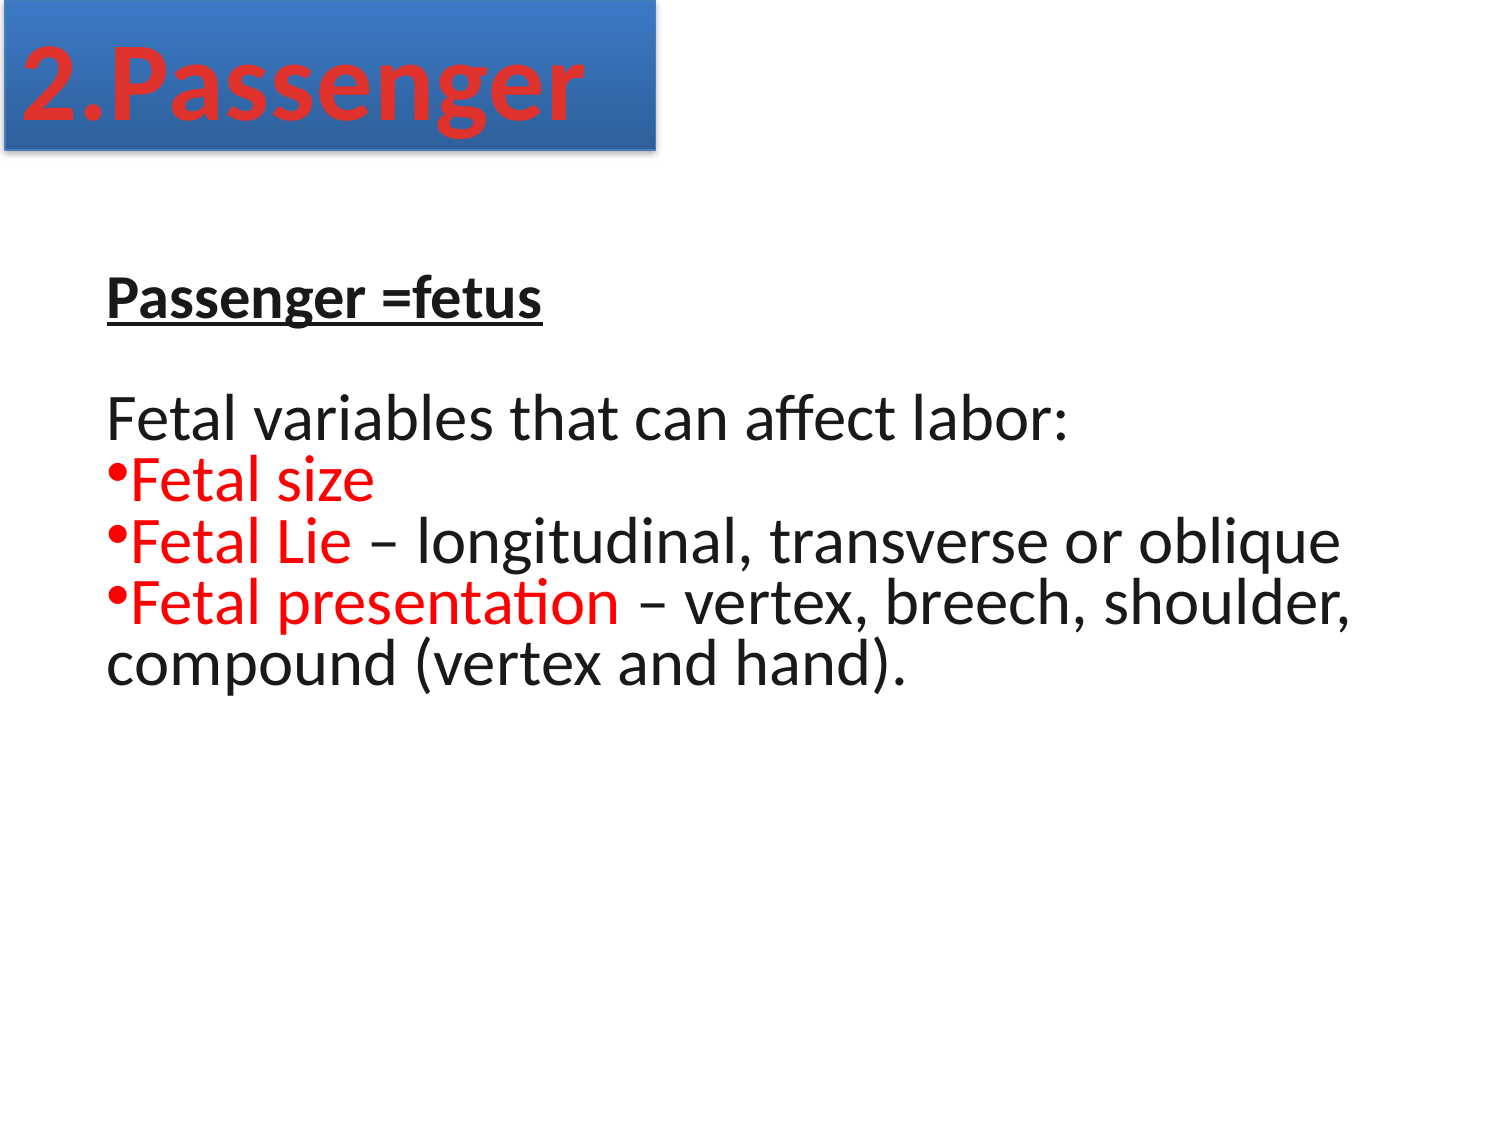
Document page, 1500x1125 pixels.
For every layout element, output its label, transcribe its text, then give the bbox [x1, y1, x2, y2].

text_box 2.Passenger [4, 0, 656, 151]
subtitle Passenger =fetus Fetal variables that can affect labor: Fetal size Fetal Lie – longitudinal, transverse or oblique Fetal presentation – vertex, breech, shoulder, compound (vertex and hand). [87, 187, 1450, 1075]
